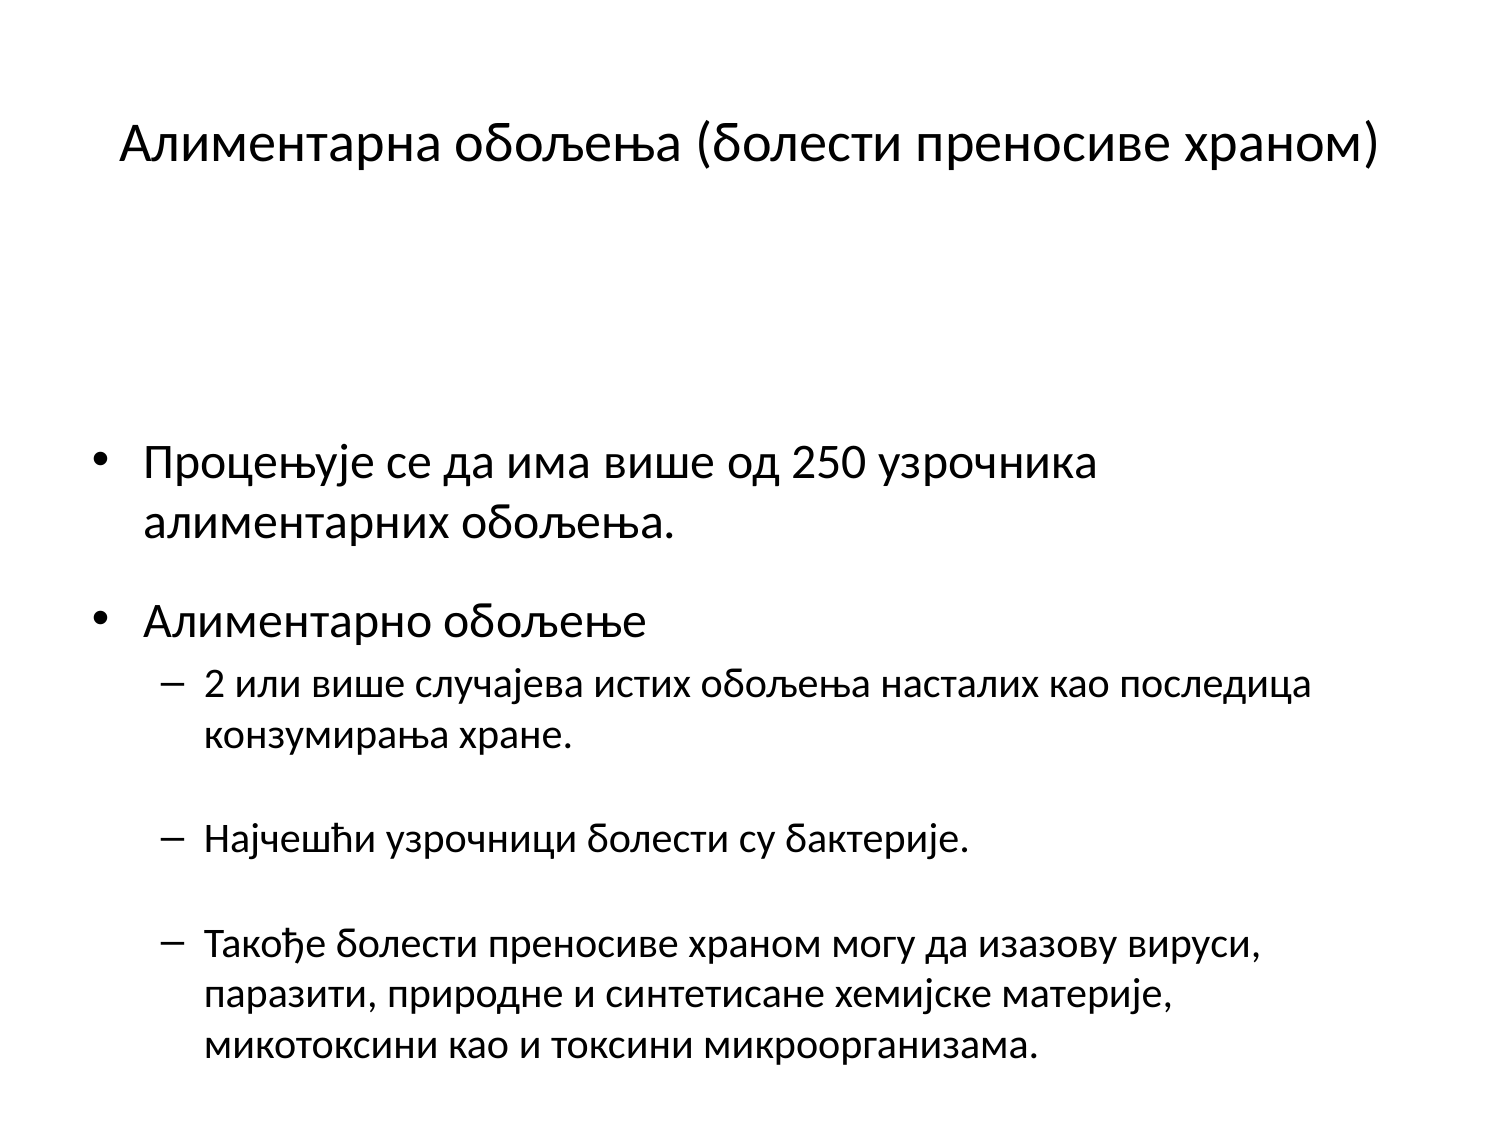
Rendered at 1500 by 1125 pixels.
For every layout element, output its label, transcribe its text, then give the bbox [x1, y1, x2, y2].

title Алиментарна обољења (болести преносиве храном) [75, 45, 1425, 233]
list Процењује се да има више од 250 узрочника алиментарних обољења. Алиментарно обољење 2 или више случајева истих обољења насталих као последица конзумирања хране. Најчешћи узрочници болести су бактерије. Такође болести преносиве храном могу да изазову вируси, паразити, природне и синтетисане хемијске материје, микотоксини као и токсини микроорганизама. [76, 420, 1427, 1076]
